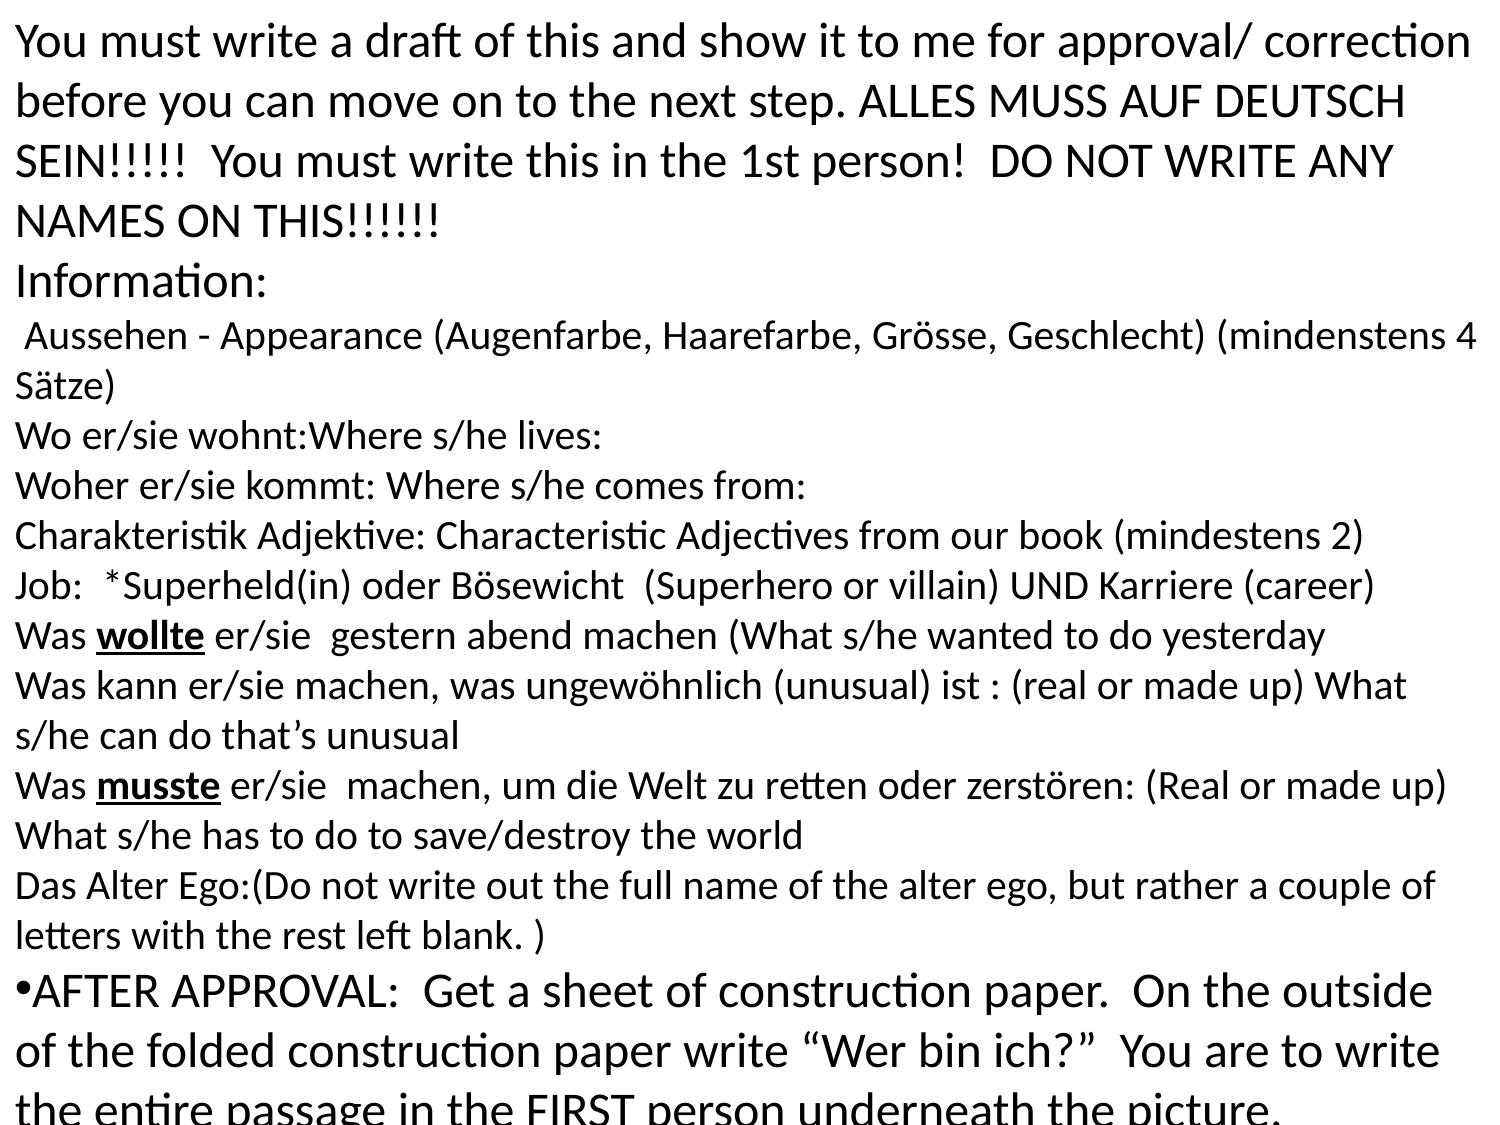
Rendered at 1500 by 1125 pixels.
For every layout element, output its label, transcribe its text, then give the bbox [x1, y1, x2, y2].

text_box You must write a draft of this and show it to me for approval/ correction before you can move on to the next step. ALLES MUSS AUF DEUTSCH SEIN!!!!! You must write this in the 1st person! DO NOT WRITE ANY NAMES ON THIS!!!!!! Information: Aussehen - Appearance (Augenfarbe, Haarefarbe, Grösse, Geschlecht) (mindenstens 4 Sätze) Wo er/sie wohnt:Where s/he lives: Woher er/sie kommt: Where s/he comes from: Charakteristik Adjektive: Characteristic Adjectives from our book (mindestens 2) Job: *Superheld(in) oder Bösewicht (Superhero or villain) UND Karriere (career) Was wollte er/sie gestern abend machen (What s/he wanted to do yesterday Was kann er/sie machen, was ungewöhnlich (unusual) ist : (real or made up) What s/he can do that’s unusual Was musste er/sie machen, um die Welt zu retten oder zerstören: (Real or made up) What s/he has to do to save/destroy the world Das Alter Ego:(Do not write out the full name of the alter ego, but rather a couple of letters with the rest left blank. ) AFTER APPROVAL: Get a sheet of construction paper. On the outside of the folded construction paper write “Wer bin ich?” You are to write the entire passage in the FIRST person underneath the picture. [0, 0, 1500, 1125]
